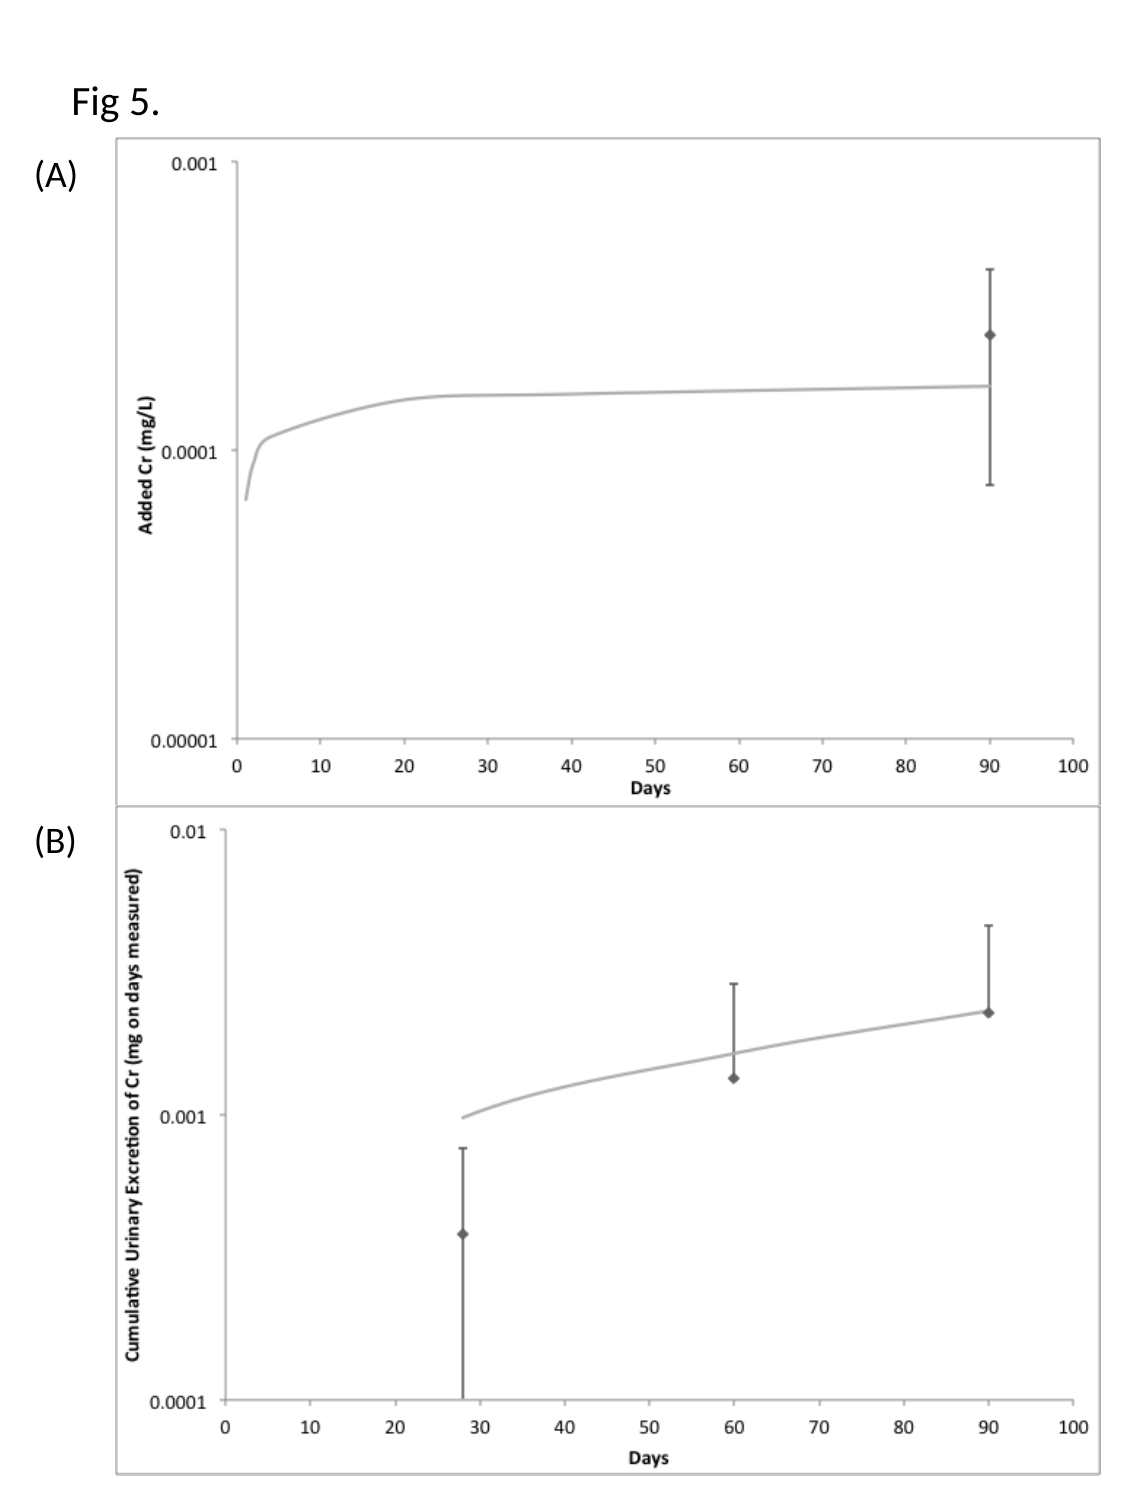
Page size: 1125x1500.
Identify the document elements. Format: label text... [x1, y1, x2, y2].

text_box (A) [19, 142, 94, 203]
text_box (B) [19, 808, 92, 868]
picture [115, 137, 1101, 1477]
title Fig 5. [56, 60, 1069, 138]
